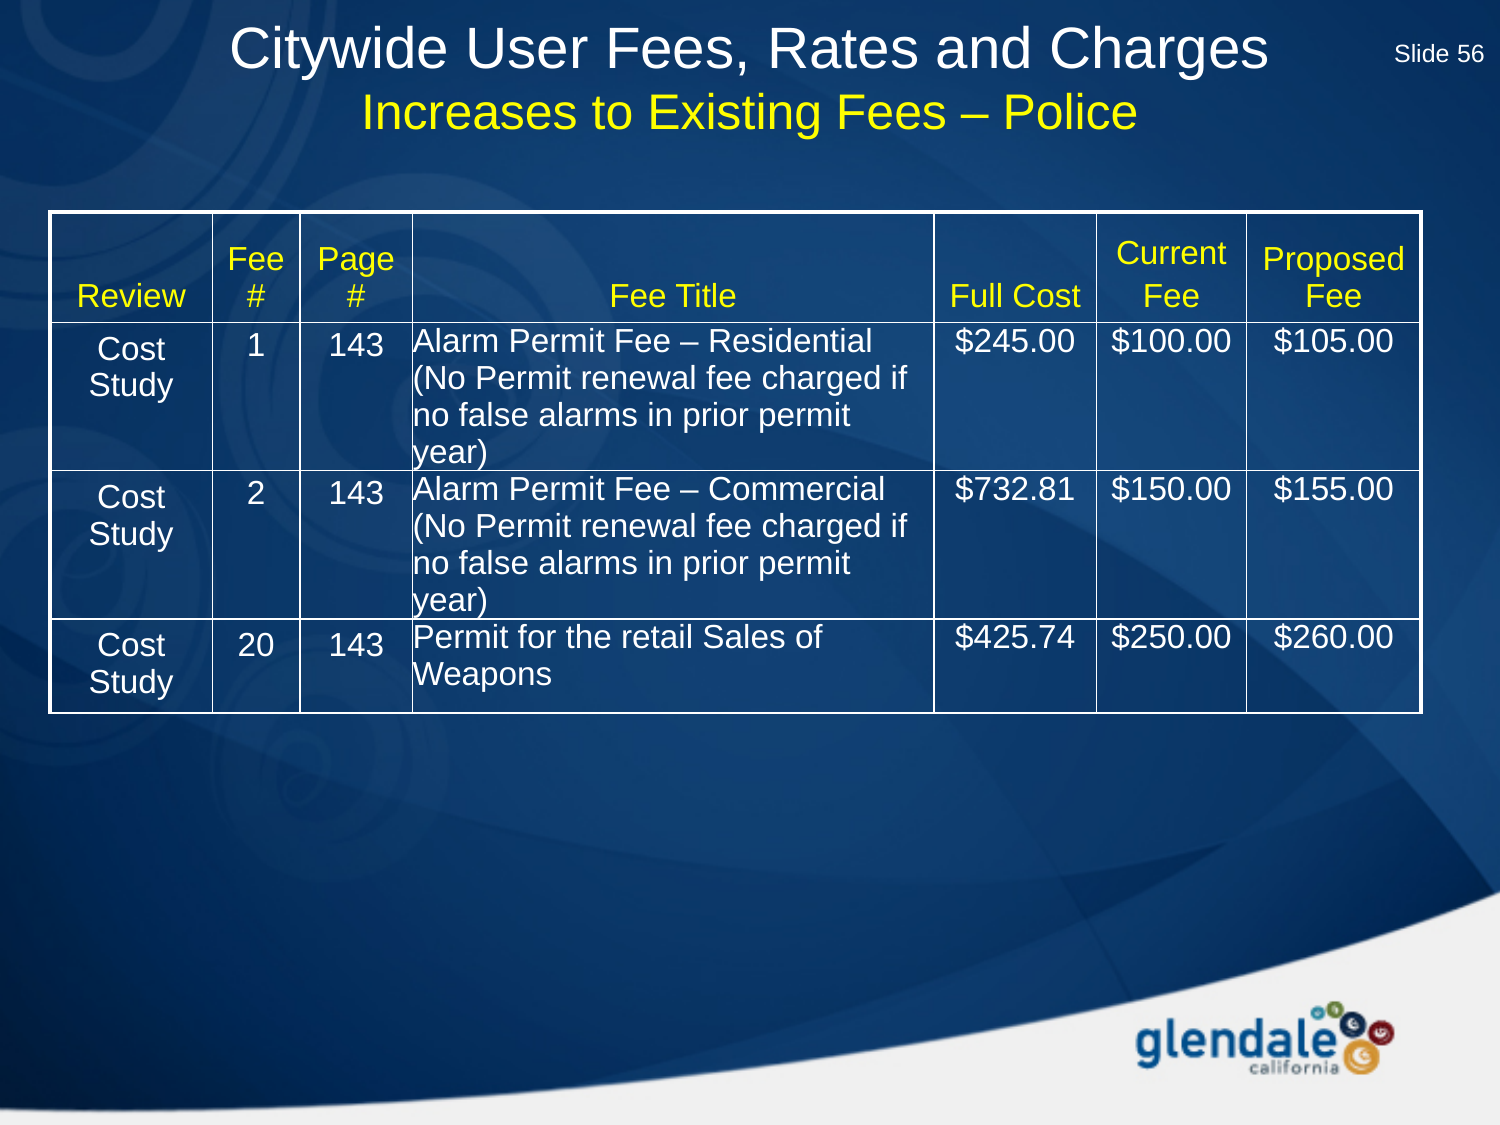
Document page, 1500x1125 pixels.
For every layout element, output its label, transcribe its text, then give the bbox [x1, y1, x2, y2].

table_cell Alarm Permit Fee – Residential (No Permit renewal fee charged if no false alarms in prior permit year) [413, 323, 933, 470]
table_cell 2 [213, 471, 299, 618]
table_cell Cost Study [52, 620, 212, 712]
table_cell $250.00 [1097, 620, 1246, 712]
table_cell 1 [213, 323, 299, 470]
table_cell $732.81 [935, 471, 1096, 618]
table_cell $425.74 [935, 620, 1096, 712]
table_cell $150.00 [1097, 471, 1246, 618]
slide_number Slide 56 [1425, 0, 1500, 75]
table_cell Alarm Permit Fee – Commercial (No Permit renewal fee charged if no false alarms in prior permit year) [413, 471, 933, 618]
table_header Page # [301, 214, 412, 322]
table_cell Permit for the retail Sales of Weapons [413, 620, 933, 712]
table_header Full Cost [935, 214, 1096, 322]
table_cell $245.00 [935, 323, 1096, 470]
table_cell 143 [301, 620, 412, 712]
table_cell $260.00 [1247, 620, 1419, 712]
table_cell $155.00 [1247, 471, 1419, 618]
table_header Fee Title [413, 214, 933, 322]
table_cell 20 [213, 620, 299, 712]
table_cell 143 [301, 471, 412, 618]
table_header Fee # [213, 214, 299, 322]
table_cell 143 [301, 323, 412, 470]
table_header Current Fee [1097, 214, 1246, 322]
table_cell Cost Study [52, 323, 212, 470]
text_box Citywide User Fees, Rates and Charges Increases to Existing Fees – Police [74, 0, 1425, 150]
table_cell $105.00 [1247, 323, 1419, 470]
table_cell Cost Study [52, 471, 212, 618]
table_header Review [52, 214, 212, 322]
table_cell $100.00 [1097, 323, 1246, 470]
picture [0, 0, 1500, 1125]
table_header Proposed Fee [1247, 214, 1419, 322]
